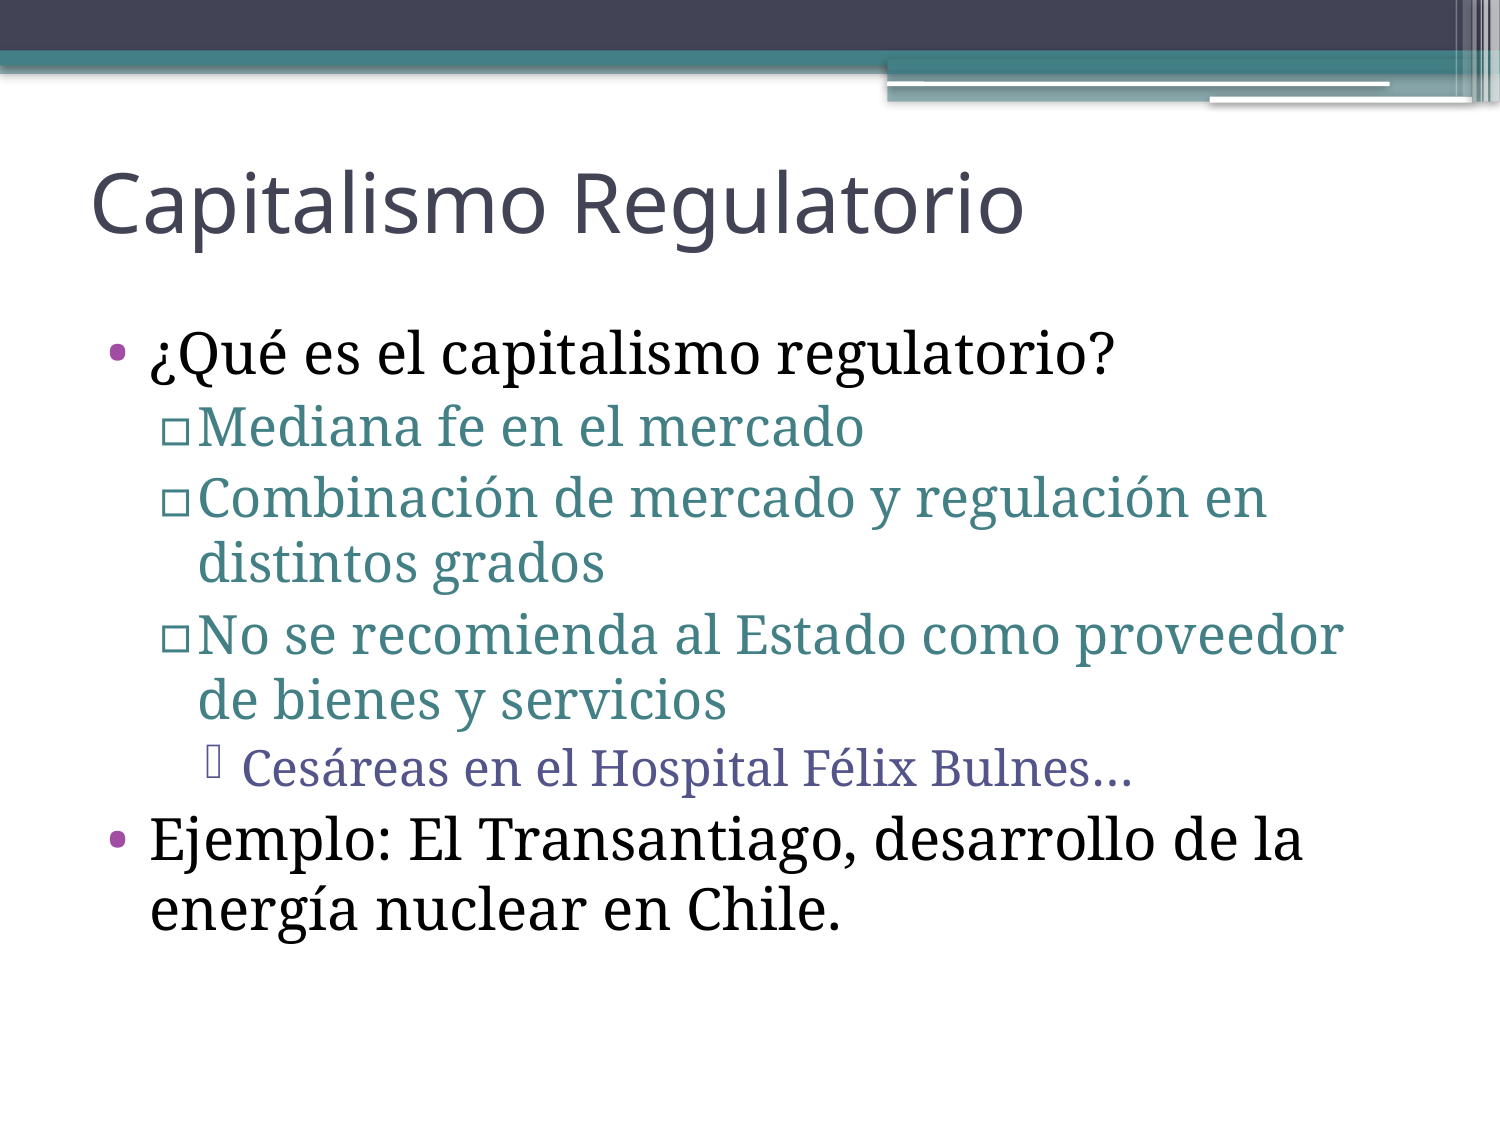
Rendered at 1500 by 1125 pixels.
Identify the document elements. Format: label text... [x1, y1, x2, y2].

title Capitalismo Regulatorio [75, 112, 1425, 288]
list ¿Qué es el capitalismo regulatorio? Mediana fe en el mercado Combinación de mercado y regulación en distintos grados No se recomienda al Estado como proveedor de bienes y servicios Cesáreas en el Hospital Félix Bulnes… Ejemplo: El Transantiago, desarrollo de la energía nuclear en Chile. [75, 308, 1425, 1025]
